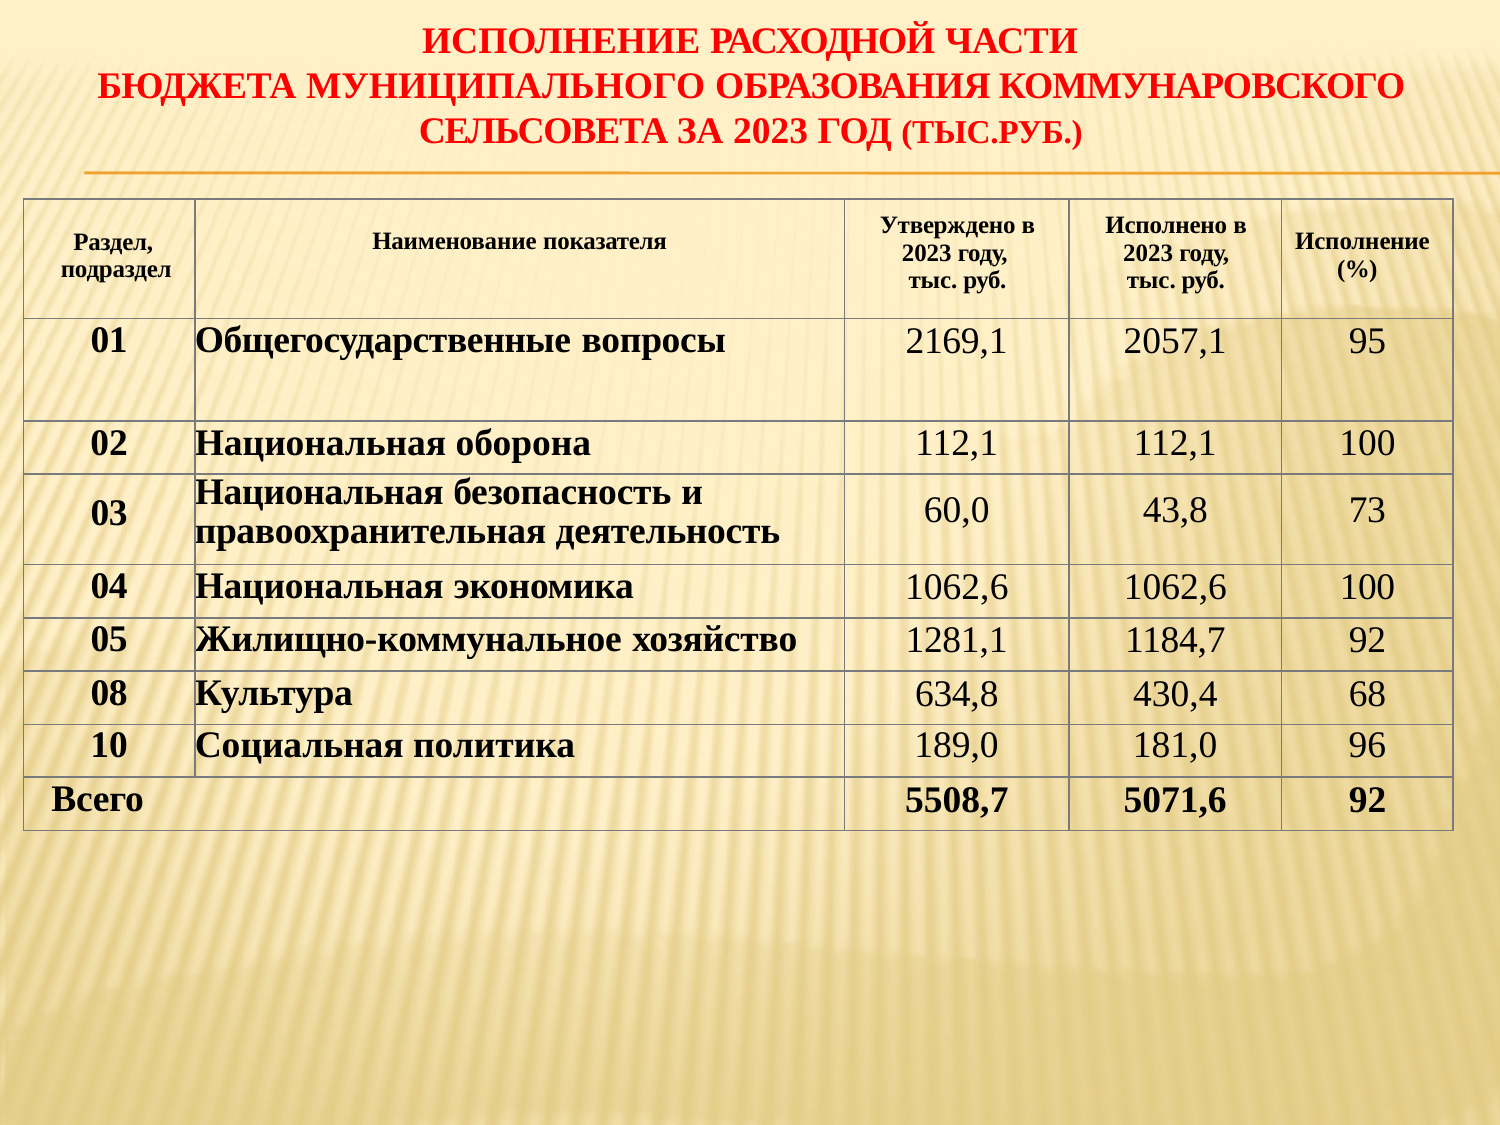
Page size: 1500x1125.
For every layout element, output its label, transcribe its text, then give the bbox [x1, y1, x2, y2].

table_cell 2169,1 [845, 319, 1068, 420]
table_cell 181,0 [1070, 725, 1281, 776]
table_cell 2057,1 [1070, 319, 1281, 420]
table_cell 1281,1 [845, 619, 1068, 670]
table_cell 100 [1282, 565, 1452, 617]
table_cell 01 [24, 319, 194, 420]
table_cell Социальная политика [196, 725, 844, 776]
table_cell 02 [24, 422, 194, 473]
table_cell 92 [1282, 778, 1452, 830]
table_cell 08 [24, 672, 194, 724]
table_cell 92 [1282, 619, 1452, 670]
table_cell 10 [24, 725, 194, 776]
table_cell 100 [1282, 422, 1452, 473]
table_cell 112,1 [845, 422, 1068, 473]
table_cell 1062,6 [845, 565, 1068, 617]
table_cell Общегосударственные вопросы [196, 319, 844, 420]
table_cell Жилищно-коммунальное хозяйство [196, 619, 844, 670]
table_cell Всего [24, 778, 844, 830]
table_cell 05 [24, 619, 194, 670]
table_cell 189,0 [845, 725, 1068, 776]
table_header Раздел, подраздел [24, 200, 194, 318]
table_cell 5071,6 [1070, 778, 1281, 830]
table_cell Национальная оборона [196, 422, 844, 473]
table_cell 03 [24, 475, 194, 564]
table_cell 1184,7 [1070, 619, 1281, 670]
table_header Наименование показателя [196, 200, 844, 318]
table_header Исполнение (%) [1282, 200, 1452, 318]
table_cell Национальная безопасность и правоохранительная деятельность [196, 475, 844, 564]
table_cell 73 [1282, 475, 1452, 564]
table_cell Культура [196, 672, 844, 724]
table_cell 5508,7 [845, 778, 1068, 830]
table_cell Национальная экономика [196, 565, 844, 617]
table_cell 112,1 [1070, 422, 1281, 473]
table_cell 1062,6 [1070, 565, 1281, 617]
table_cell 68 [1282, 672, 1452, 724]
text_box ИСПОЛНЕНИЕ РАСХОДНОЙ ЧАСТИ БЮДЖЕТА МУНИЦИПАЛЬНОГО ОБРАЗОВАНИЯ КОММУНАРОВСКОГО СЕЛЬСОВЕТА ЗА 2023 ГОД (ТЫС.РУБ.) [60, 13, 1440, 151]
table_header Исполнено в 2023 году, тыс. руб. [1070, 200, 1281, 318]
table_cell 43,8 [1070, 475, 1281, 564]
table_cell 04 [24, 565, 194, 617]
table_cell 430,4 [1070, 672, 1281, 724]
table_cell 60,0 [845, 475, 1068, 564]
table_cell 634,8 [845, 672, 1068, 724]
table_cell 95 [1282, 319, 1452, 420]
table_header Утверждено в 2023 году, тыс. руб. [845, 200, 1068, 318]
table_cell 96 [1282, 725, 1452, 776]
